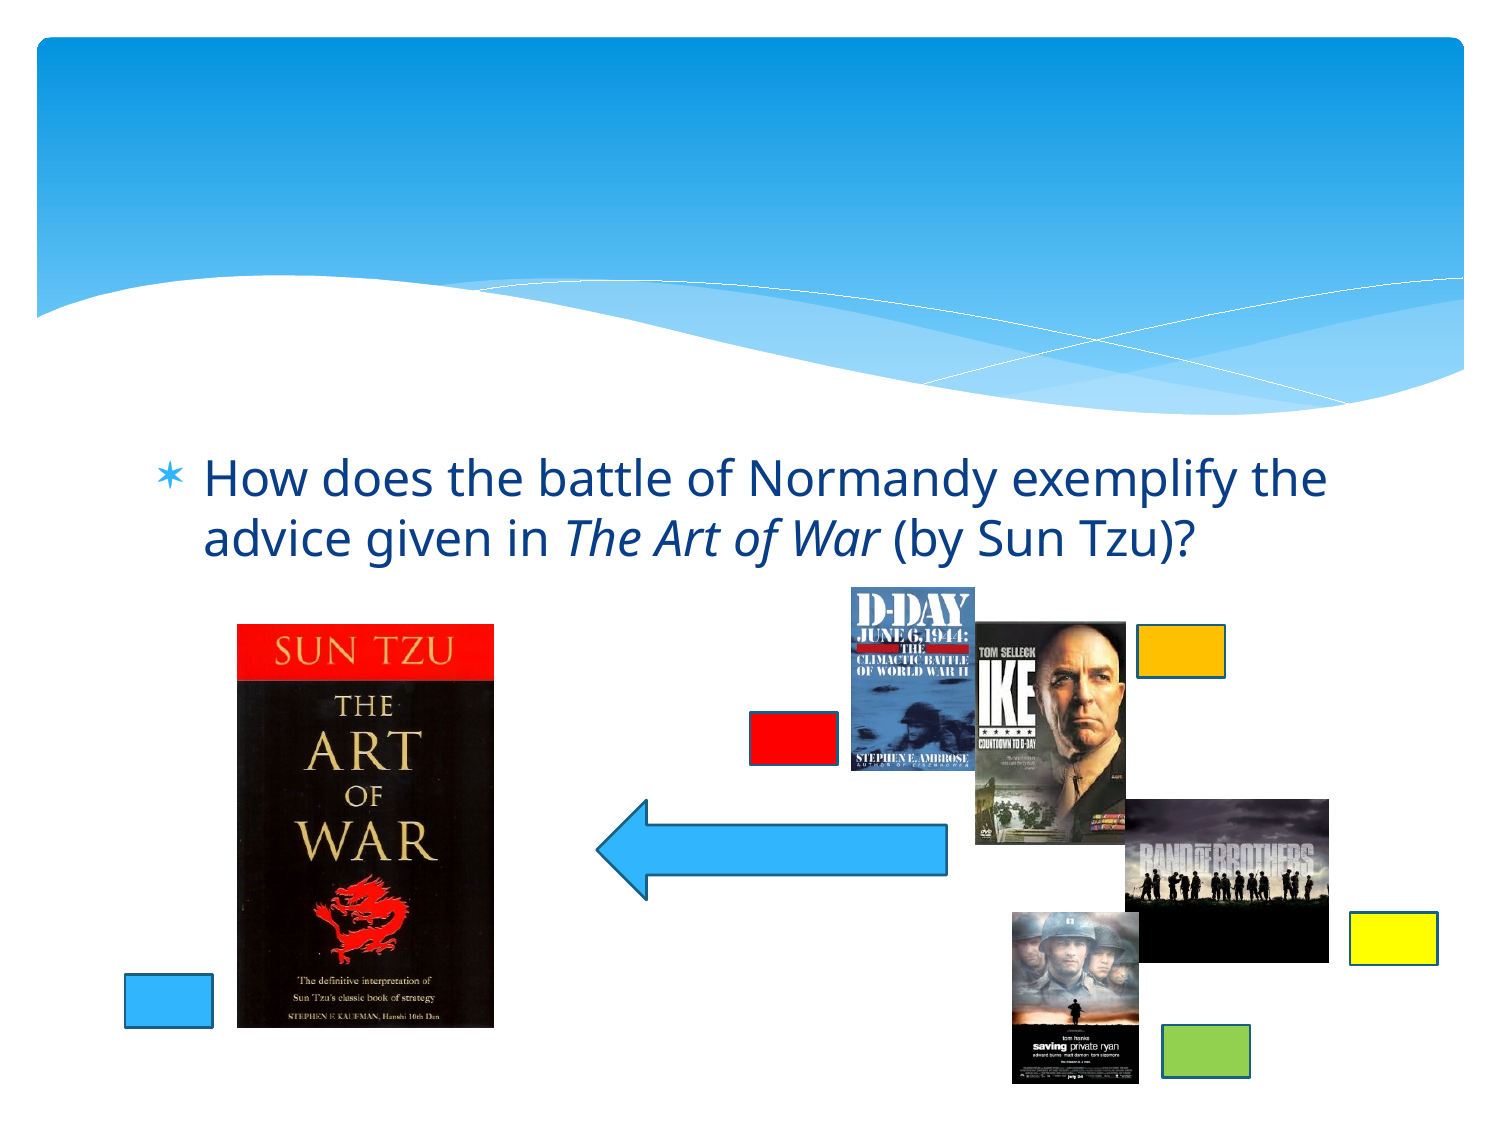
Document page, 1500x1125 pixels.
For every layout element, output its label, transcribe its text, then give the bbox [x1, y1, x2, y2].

text_box [1136, 624, 1226, 679]
text_box [595, 798, 948, 902]
list How does the battle of Normandy exemplify the advice given in The Art of War (by Sun Tzu)? [143, 438, 1359, 1005]
text_box [1349, 911, 1439, 966]
picture [851, 587, 1329, 1085]
text_box [749, 711, 839, 766]
picture [237, 624, 494, 1028]
text_box [124, 973, 214, 1029]
text_box [1161, 1024, 1251, 1079]
